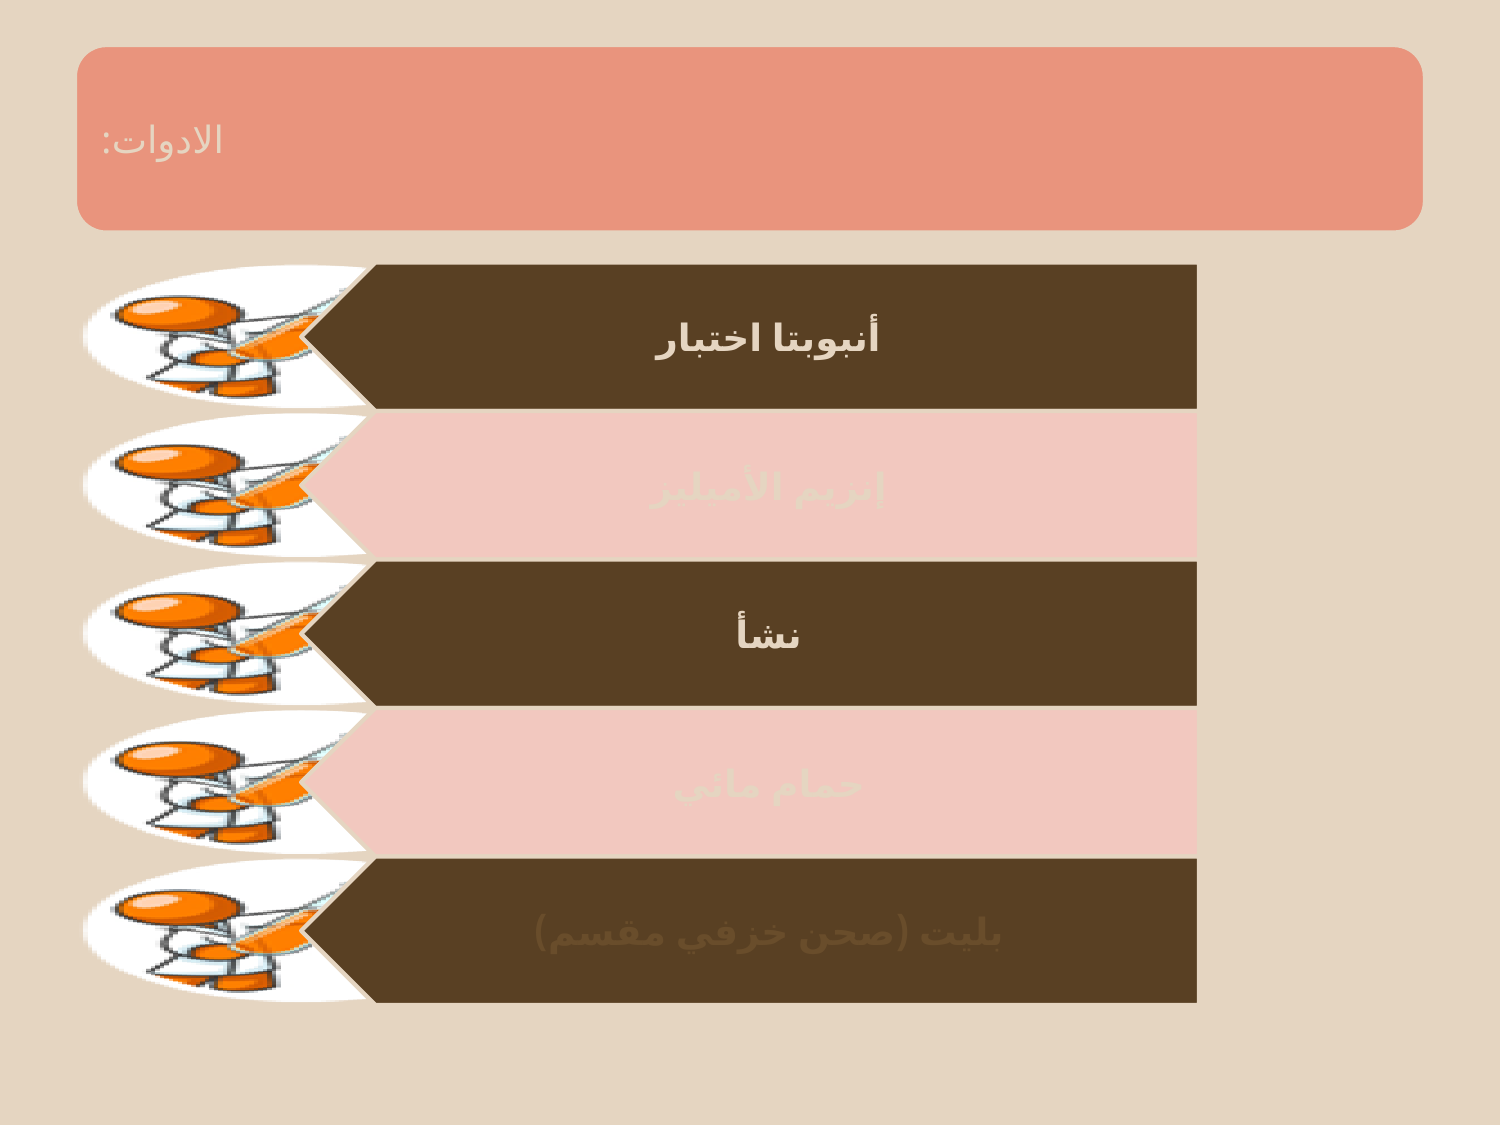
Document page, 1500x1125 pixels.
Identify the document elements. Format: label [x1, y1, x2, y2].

list [74, 262, 1426, 1006]
text_box [74, 44, 1426, 233]
